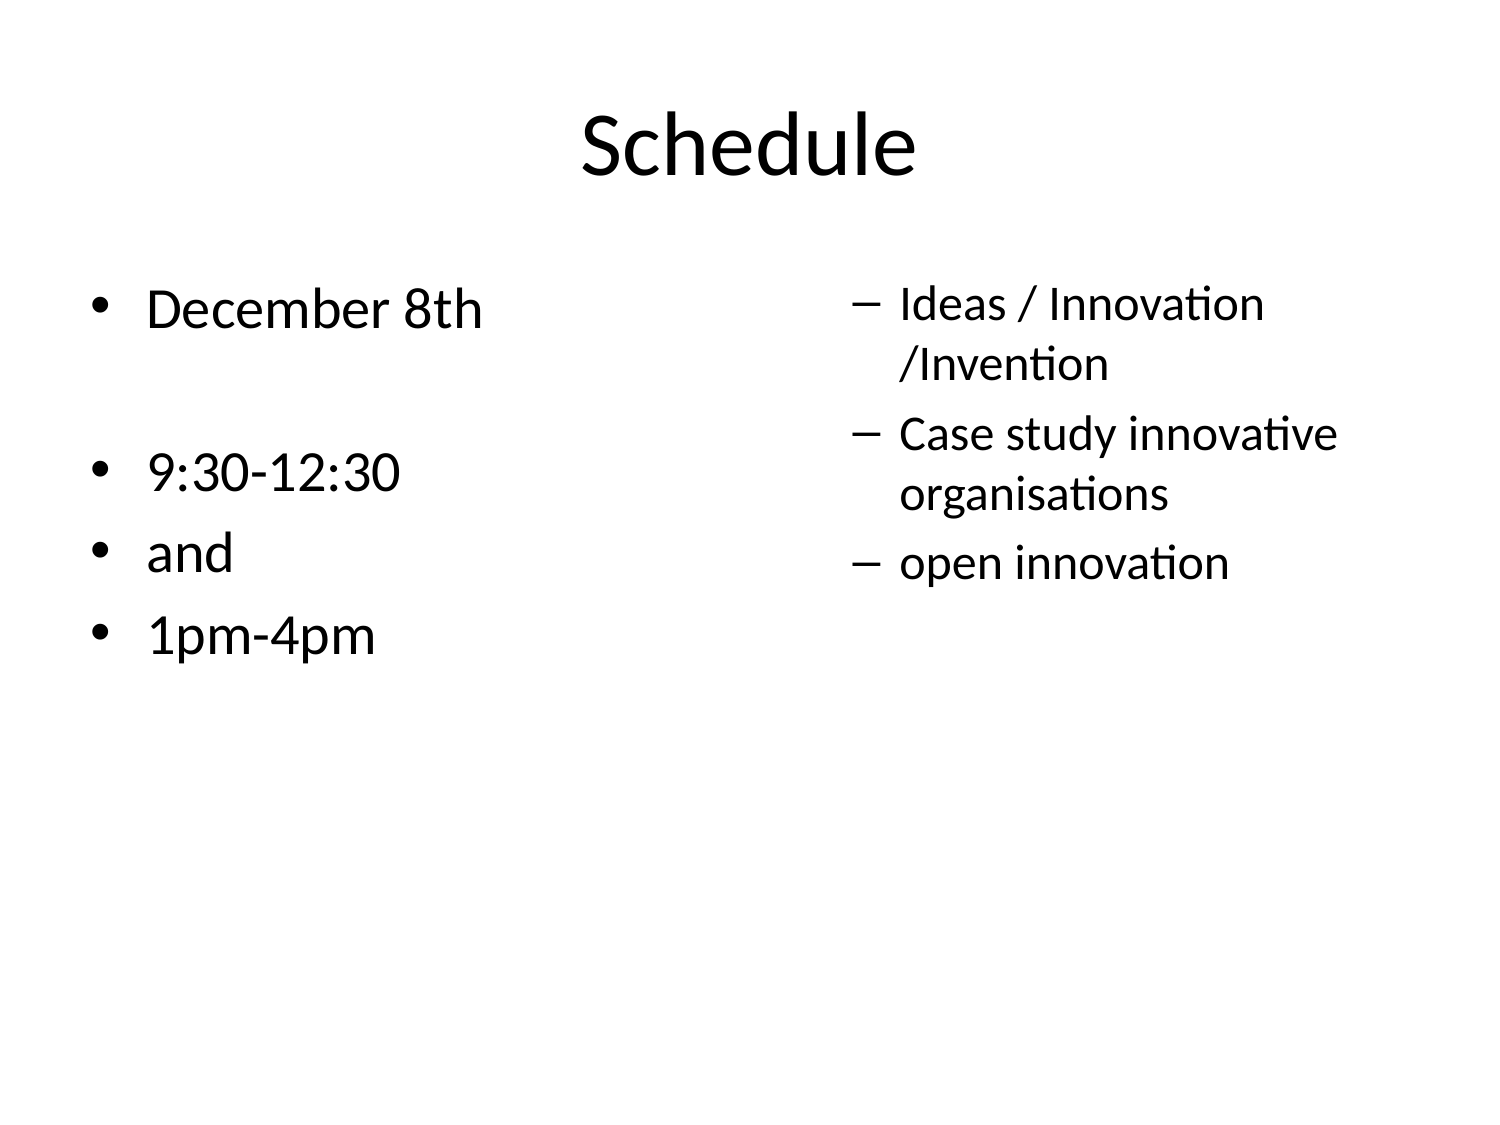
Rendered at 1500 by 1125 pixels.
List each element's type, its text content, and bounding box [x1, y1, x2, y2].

list Ideas / Innovation /Invention Case study innovative organisations open innovation [762, 262, 1425, 1005]
title Schedule [75, 45, 1425, 233]
list December 8th 9:30-12:30 and 1pm-4pm [75, 262, 738, 1005]
